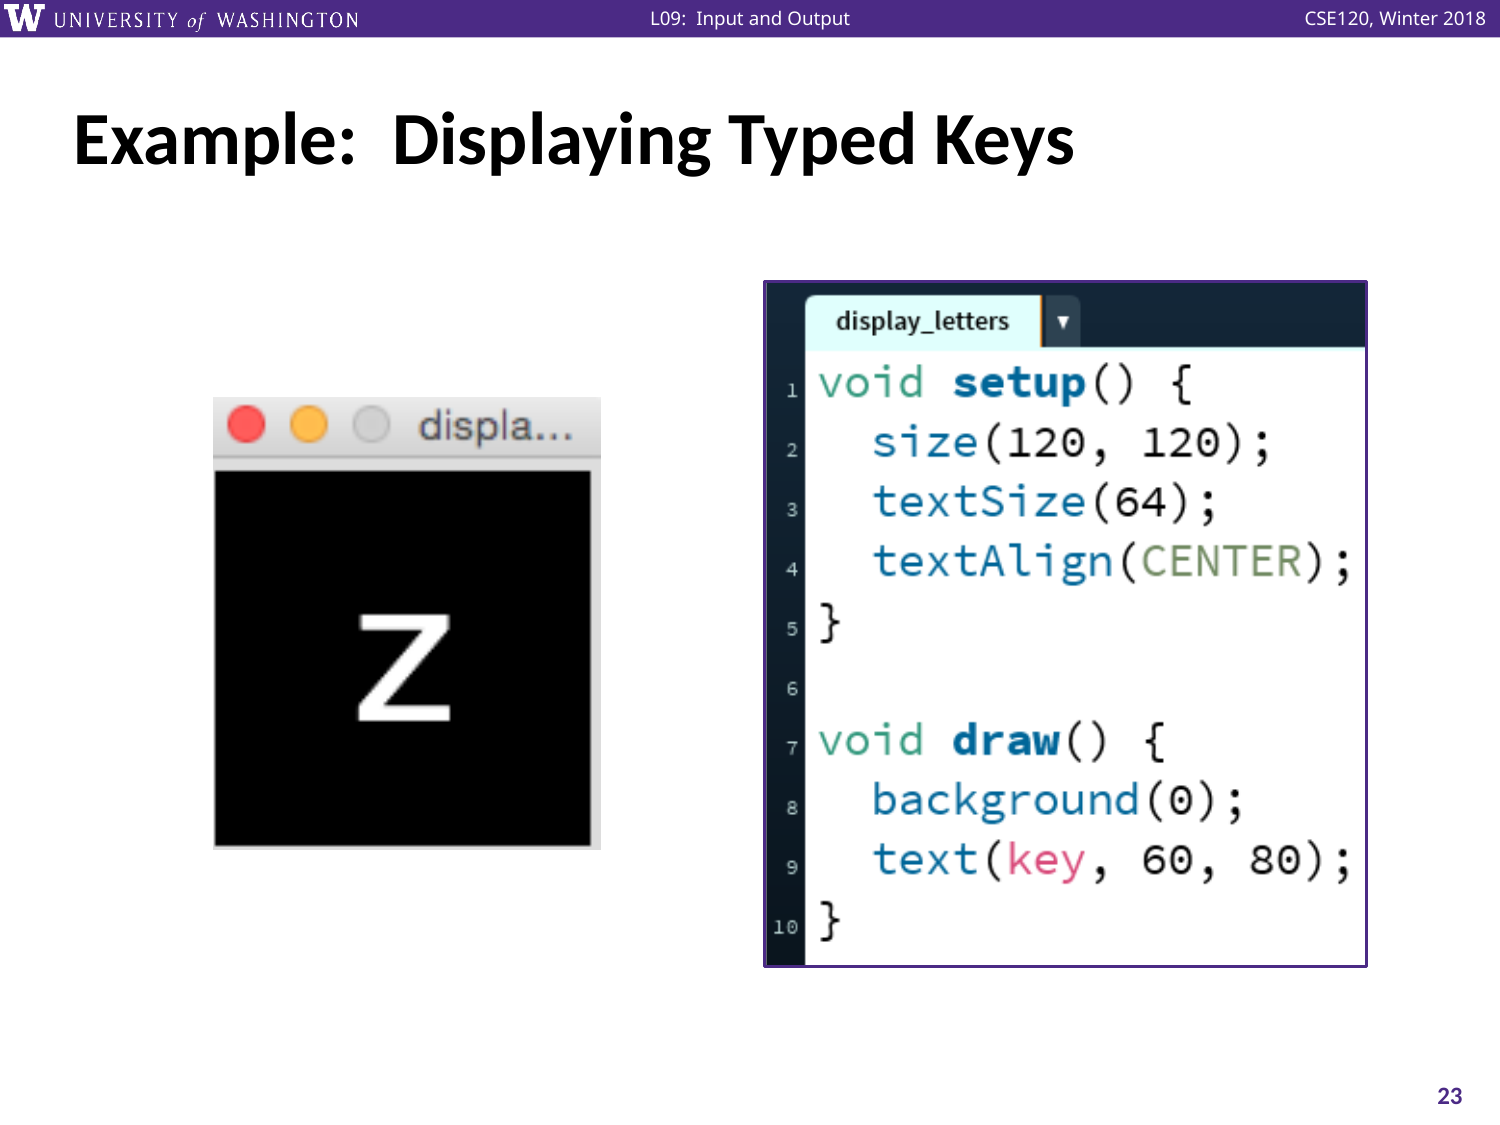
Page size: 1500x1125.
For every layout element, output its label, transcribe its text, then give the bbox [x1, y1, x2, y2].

slide_number 23 [1400, 1065, 1500, 1125]
title Example: Displaying Typed Keys [58, 71, 1438, 198]
picture [4, 4, 358, 32]
picture [766, 282, 1366, 965]
picture [213, 397, 601, 850]
